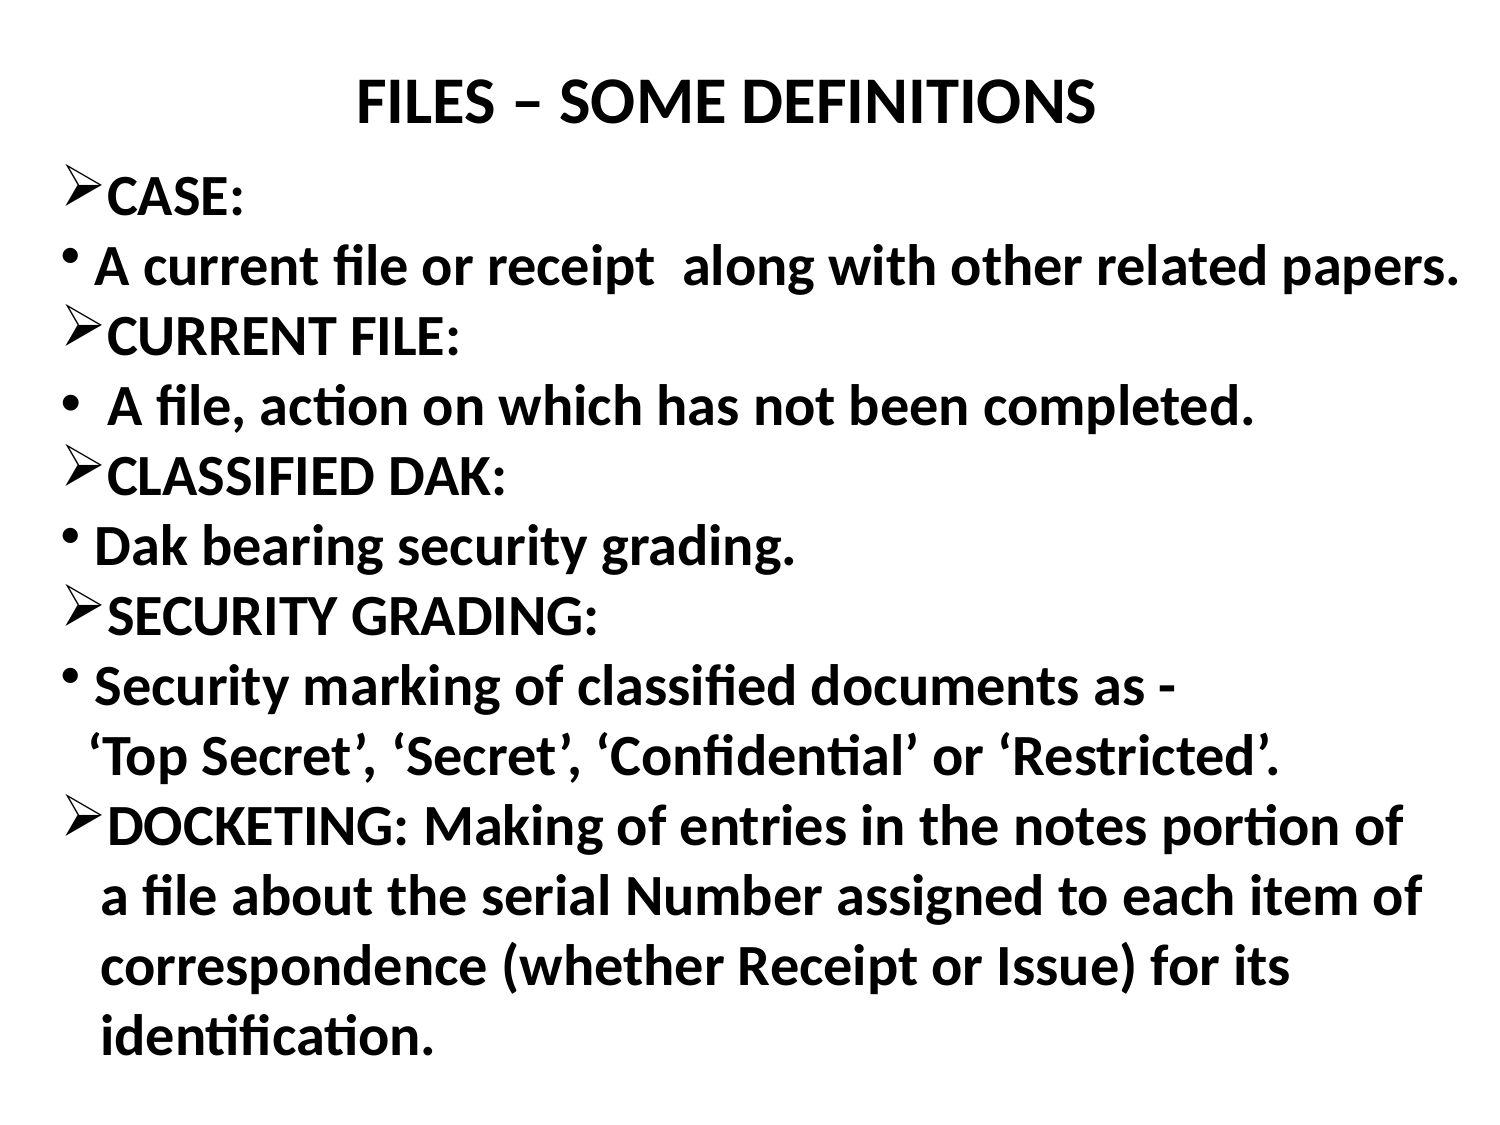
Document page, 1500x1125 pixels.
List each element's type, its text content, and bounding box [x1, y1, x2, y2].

text_box FILES – SOME DEFINITIONS [341, 49, 1114, 149]
text_box CASE: A current file or receipt along with other related papers. CURRENT FILE: A file, action on which has not been completed. CLASSIFIED DAK: Dak bearing security grading. SECURITY GRADING: Security marking of classified documents as - ‘Top Secret’, ‘Secret’, ‘Confidential’ or ‘Restricted’. DOCKETING: Making of entries in the notes portion of a file about the serial Number assigned to each item of correspondence (whether Receipt or Issue) for its identification. [45, 149, 1477, 1125]
